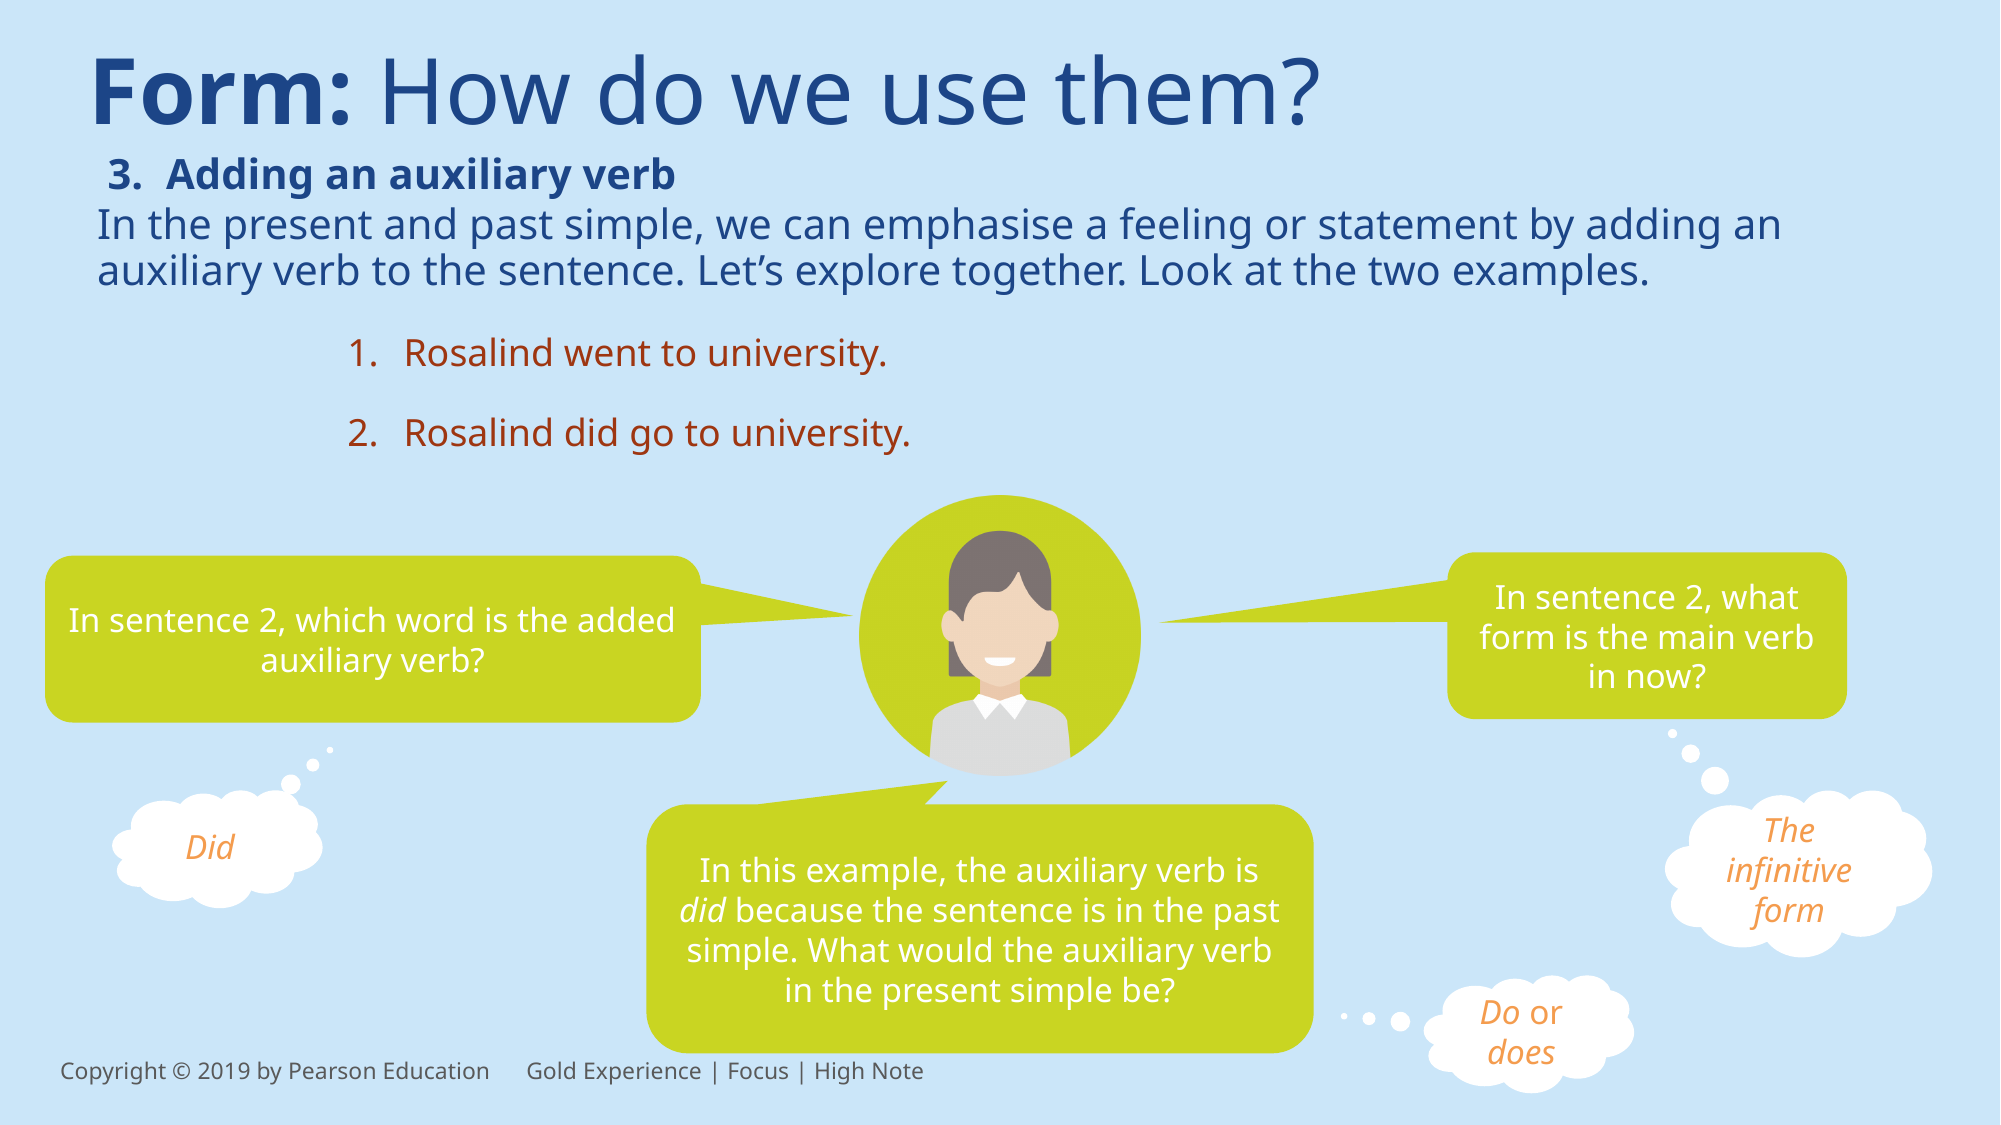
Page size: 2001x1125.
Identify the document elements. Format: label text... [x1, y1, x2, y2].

text_box Did [326, 746, 334, 754]
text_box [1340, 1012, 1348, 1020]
text_box The infinitive form [1701, 766, 1729, 795]
title Form: How do we use them? [73, 37, 1916, 253]
text_box The infinitive form [1664, 790, 1933, 958]
picture [859, 495, 1141, 777]
text_box In this example, the auxiliary verb is did because the sentence is in the past simple. What would the auxiliary verb in the present simple be? [646, 785, 1314, 1054]
text_box Do or does [1390, 1011, 1411, 1032]
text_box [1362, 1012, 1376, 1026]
text_box In the present and past simple, we can emphasise a feeling or statement by adding an auxiliary verb to the sentence. Let’s explore together. Look at the two examples. [82, 196, 1879, 315]
text_box Rosalind went to university. [313, 314, 1376, 394]
text_box In sentence 2, which word is the added auxiliary verb? [45, 555, 854, 723]
text_box Rosalind did go to university. [313, 394, 1376, 474]
text_box Do or does [1423, 975, 1635, 1094]
footer Copyright © 2019 by Pearson Education Gold Experience | Focus | High Note [45, 1040, 1084, 1101]
text_box In sentence 2, what form is the main verb in now? [1158, 552, 1848, 720]
text_box Did [112, 774, 323, 909]
text_box Did [306, 758, 320, 772]
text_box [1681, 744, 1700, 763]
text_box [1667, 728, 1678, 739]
text_box Adding an auxiliary verb [76, 146, 1173, 214]
